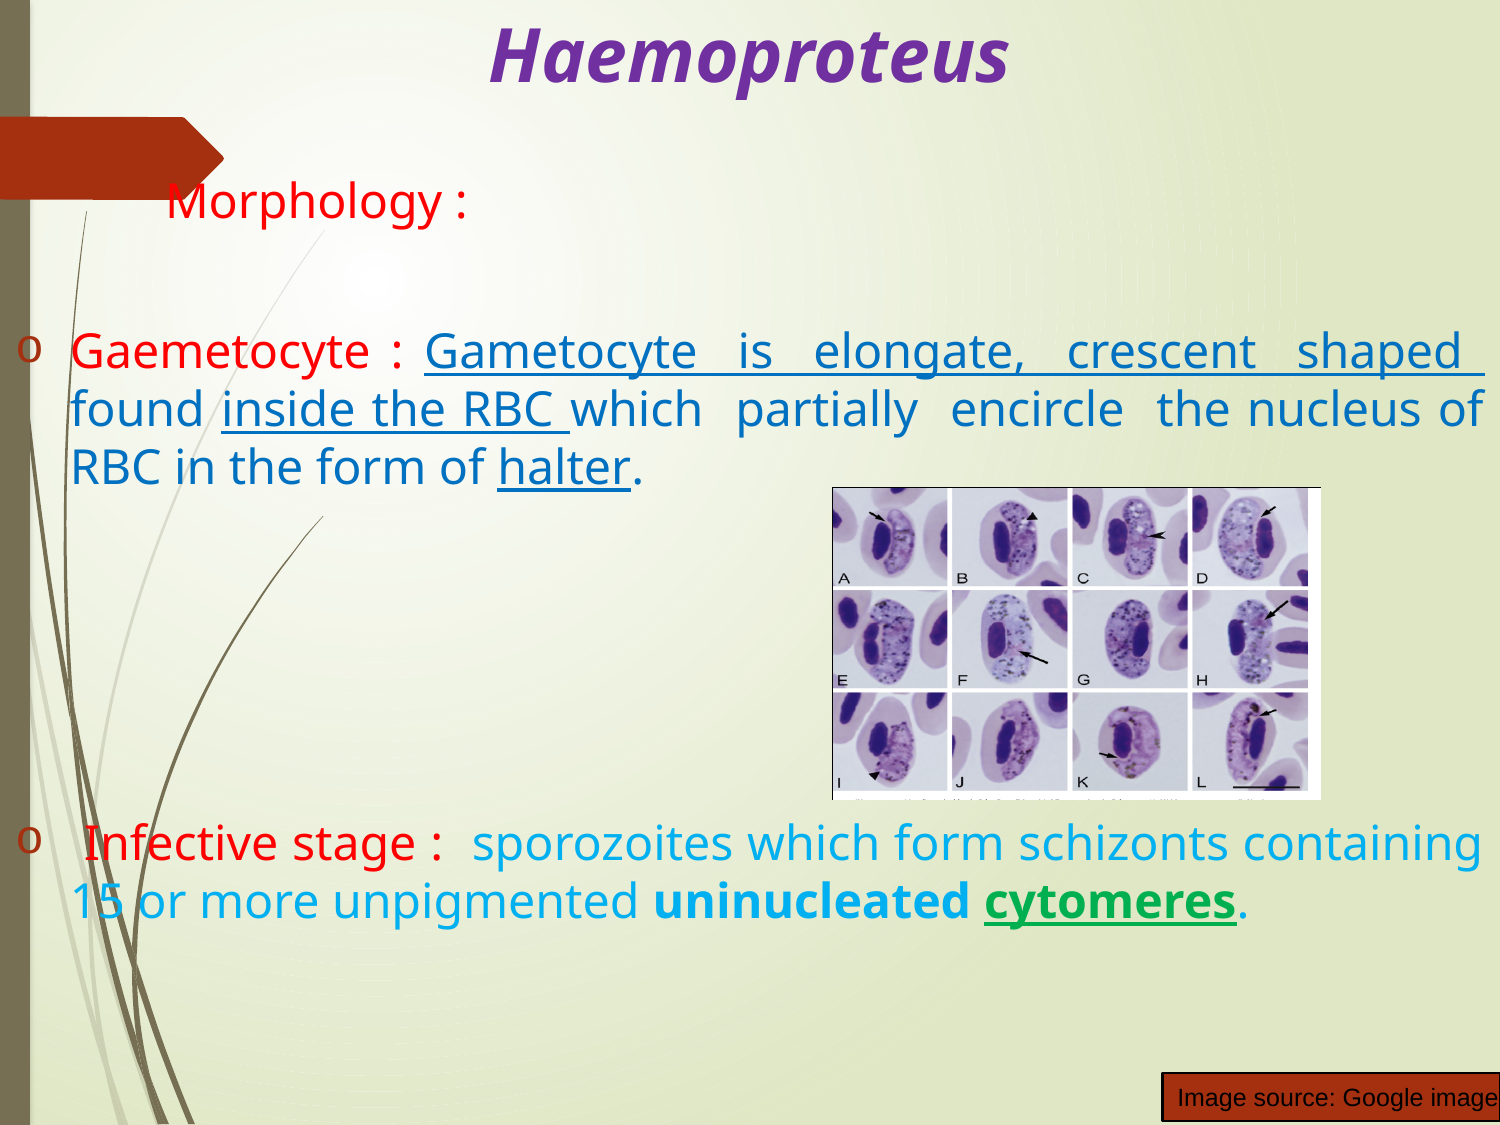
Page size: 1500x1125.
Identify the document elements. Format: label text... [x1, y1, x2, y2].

title Haemoproteus [0, 0, 1500, 162]
text_box Image source: Google image [1162, 1072, 1500, 1121]
list Morphology : Gaemetocyte : Gametocyte is elongate, crescent shaped found inside the RBC which partially encircle the nucleus of RBC in the form of halter. Infective stage : sporozoites which form schizonts containing 15 or more unpigmented uninucleated cytomeres. [0, 162, 1500, 1125]
picture [832, 487, 1321, 801]
